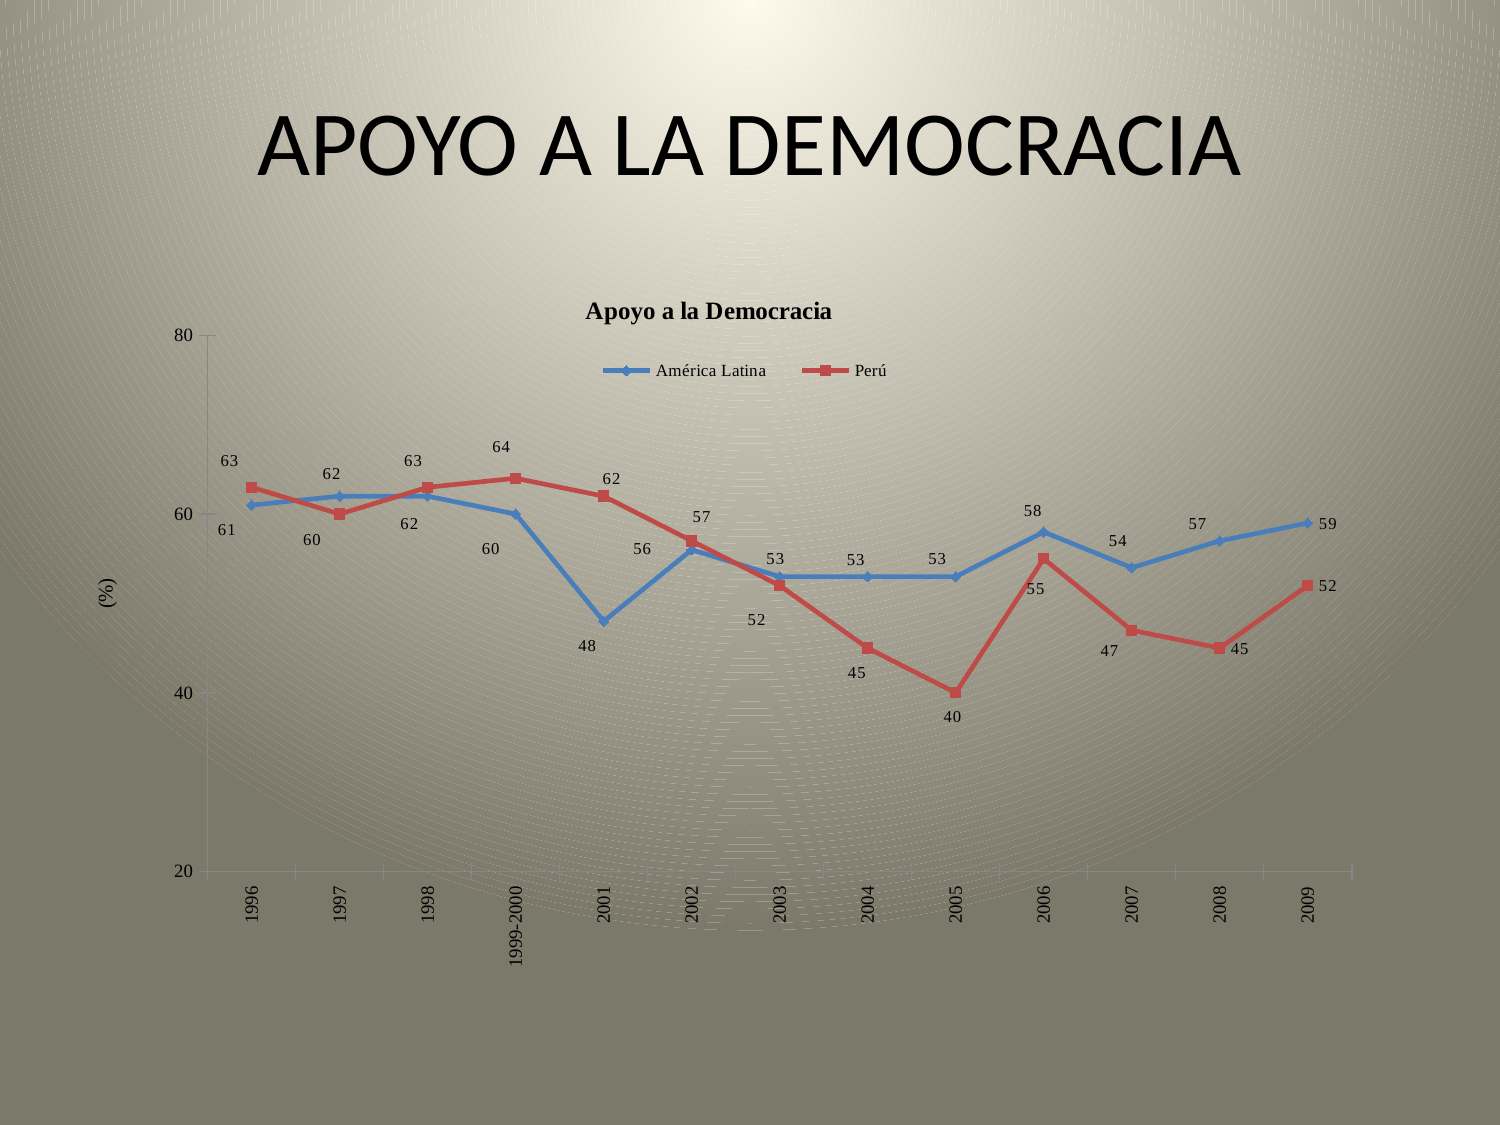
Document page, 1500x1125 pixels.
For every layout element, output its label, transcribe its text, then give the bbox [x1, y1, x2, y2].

title APOYO A LA DEMOCRACIA [75, 45, 1425, 233]
chart [74, 262, 1426, 1006]
